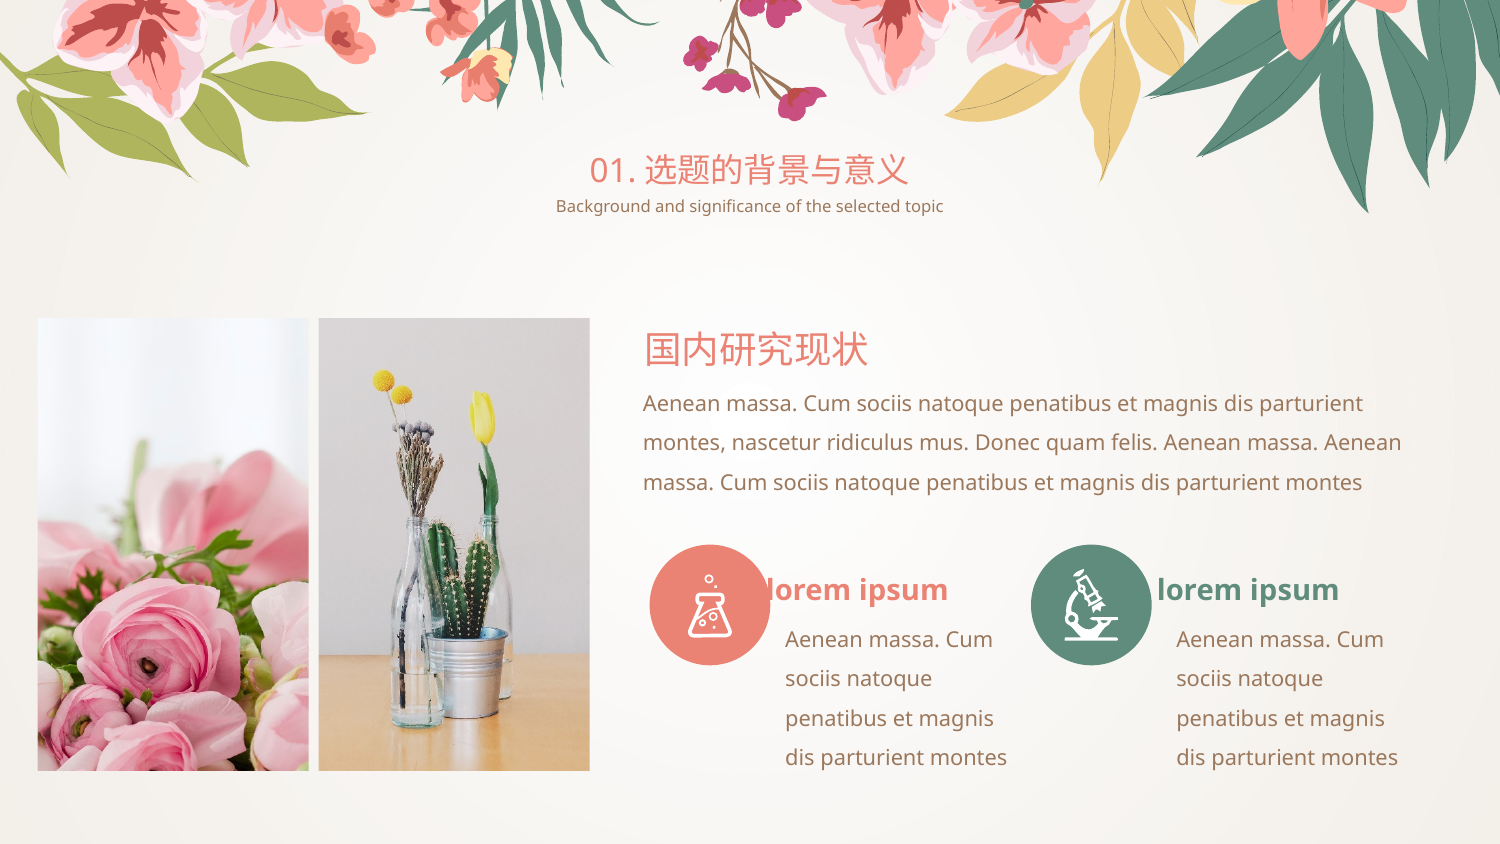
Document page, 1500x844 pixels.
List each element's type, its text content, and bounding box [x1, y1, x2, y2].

text_box Aenean massa. Cum sociis natoque penatibus et magnis dis parturient montes, nascetur ridiculus mus. Donec quam felis. Aenean massa. Aenean massa. Cum sociis natoque penatibus et magnis dis parturient montes [628, 369, 1459, 502]
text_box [1030, 544, 1152, 666]
text_box [648, 543, 770, 667]
text_box lorem ipsum [1152, 564, 1363, 614]
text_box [680, 585, 740, 645]
text_box 01.选题的背景与意义 [574, 142, 926, 188]
text_box Background and significance of the selected topic [541, 188, 959, 224]
text_box Aenean massa. Cum sociis natoque penatibus et magnis dis parturient montes [1161, 604, 1423, 777]
text_box Aenean massa. Cum sociis natoque penatibus et magnis dis parturient montes [770, 604, 1032, 777]
text_box 国内研究现状 [629, 318, 885, 379]
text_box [37, 318, 590, 771]
text_box lorem ipsum [751, 564, 972, 614]
